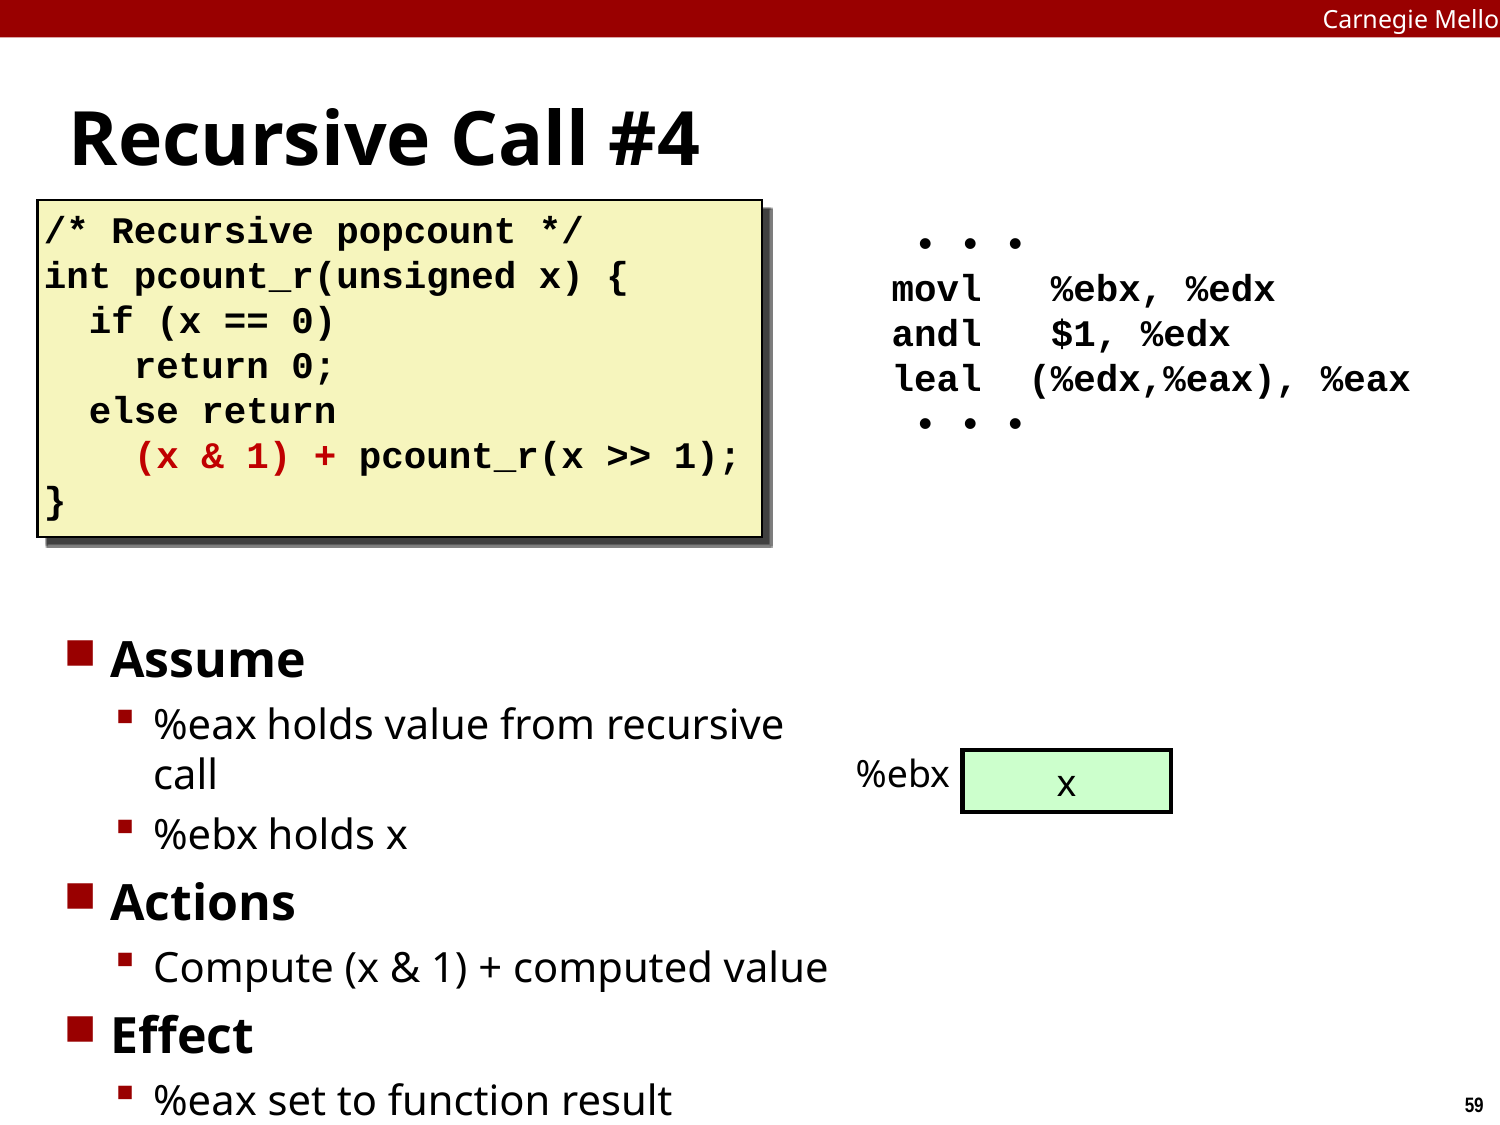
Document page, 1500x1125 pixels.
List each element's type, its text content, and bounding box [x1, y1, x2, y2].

text_box Carnegie Mellon [1322, 3, 1500, 33]
text_box /* Recursive popcount */ int pcount_r(unsigned x) { if (x == 0) return 0; else return (x & 1) + pcount_r(x >> 1); } [37, 200, 763, 538]
title Recursive Call #4 [62, 41, 1438, 230]
text_box %ebx [837, 749, 950, 796]
text_box • • • movl %ebx, %edx andl $1, %edx leal (%edx,%eax), %eax • • • [799, 212, 1463, 600]
text_box [0, 0, 1500, 38]
text_box x [962, 749, 1171, 813]
list Assume %eax holds value from recursive call %ebx holds x Actions Compute (x & 1) + computed value Effect %eax set to function result [62, 620, 863, 963]
